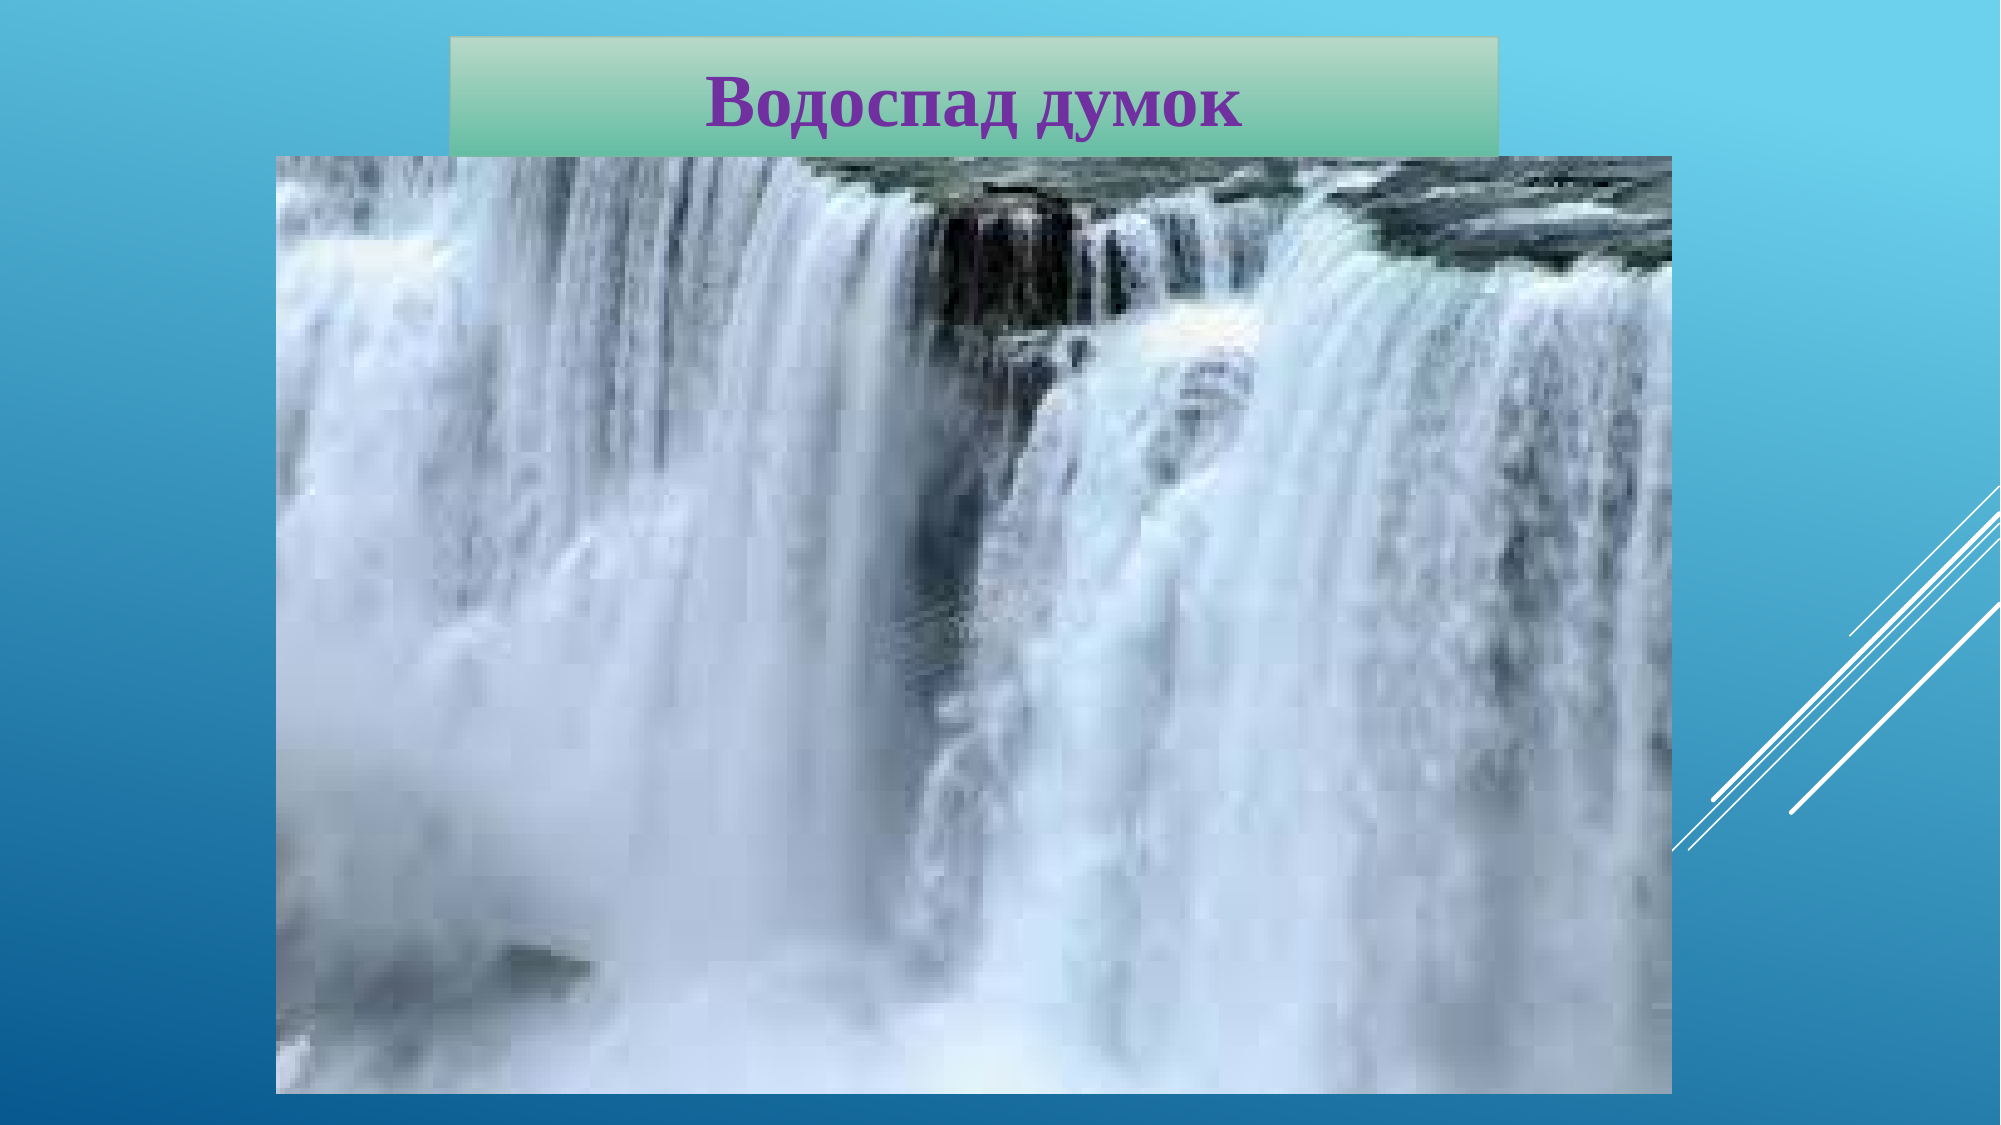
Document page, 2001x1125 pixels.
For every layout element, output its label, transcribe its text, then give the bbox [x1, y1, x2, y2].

text_box Водоспад думок [449, 36, 1499, 155]
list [276, 155, 1672, 1094]
